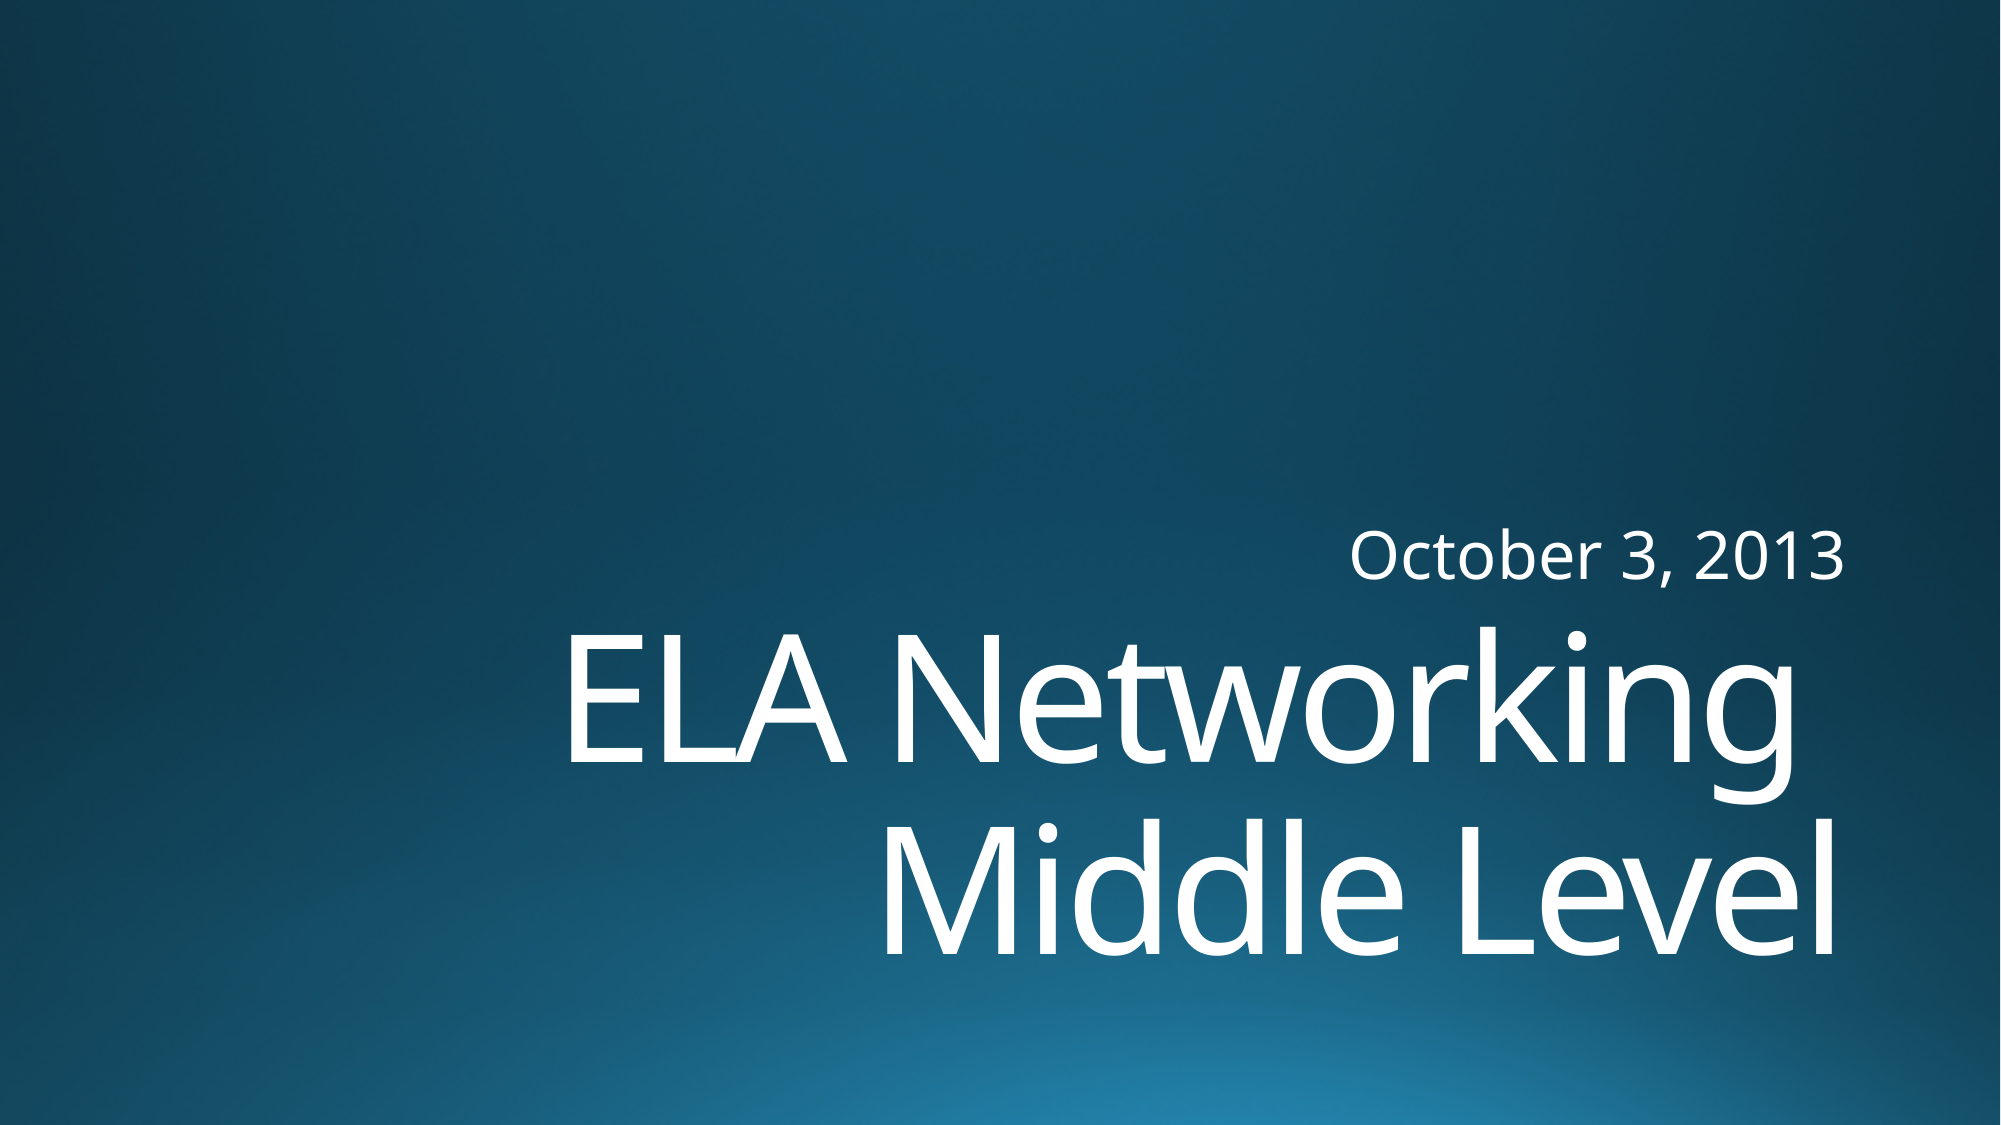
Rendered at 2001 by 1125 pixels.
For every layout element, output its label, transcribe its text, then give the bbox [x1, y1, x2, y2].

title ELA Networking Middle Level [172, 601, 1863, 1002]
subtitle October 3, 2013 [362, 477, 1863, 602]
picture [0, 0, 2001, 1125]
